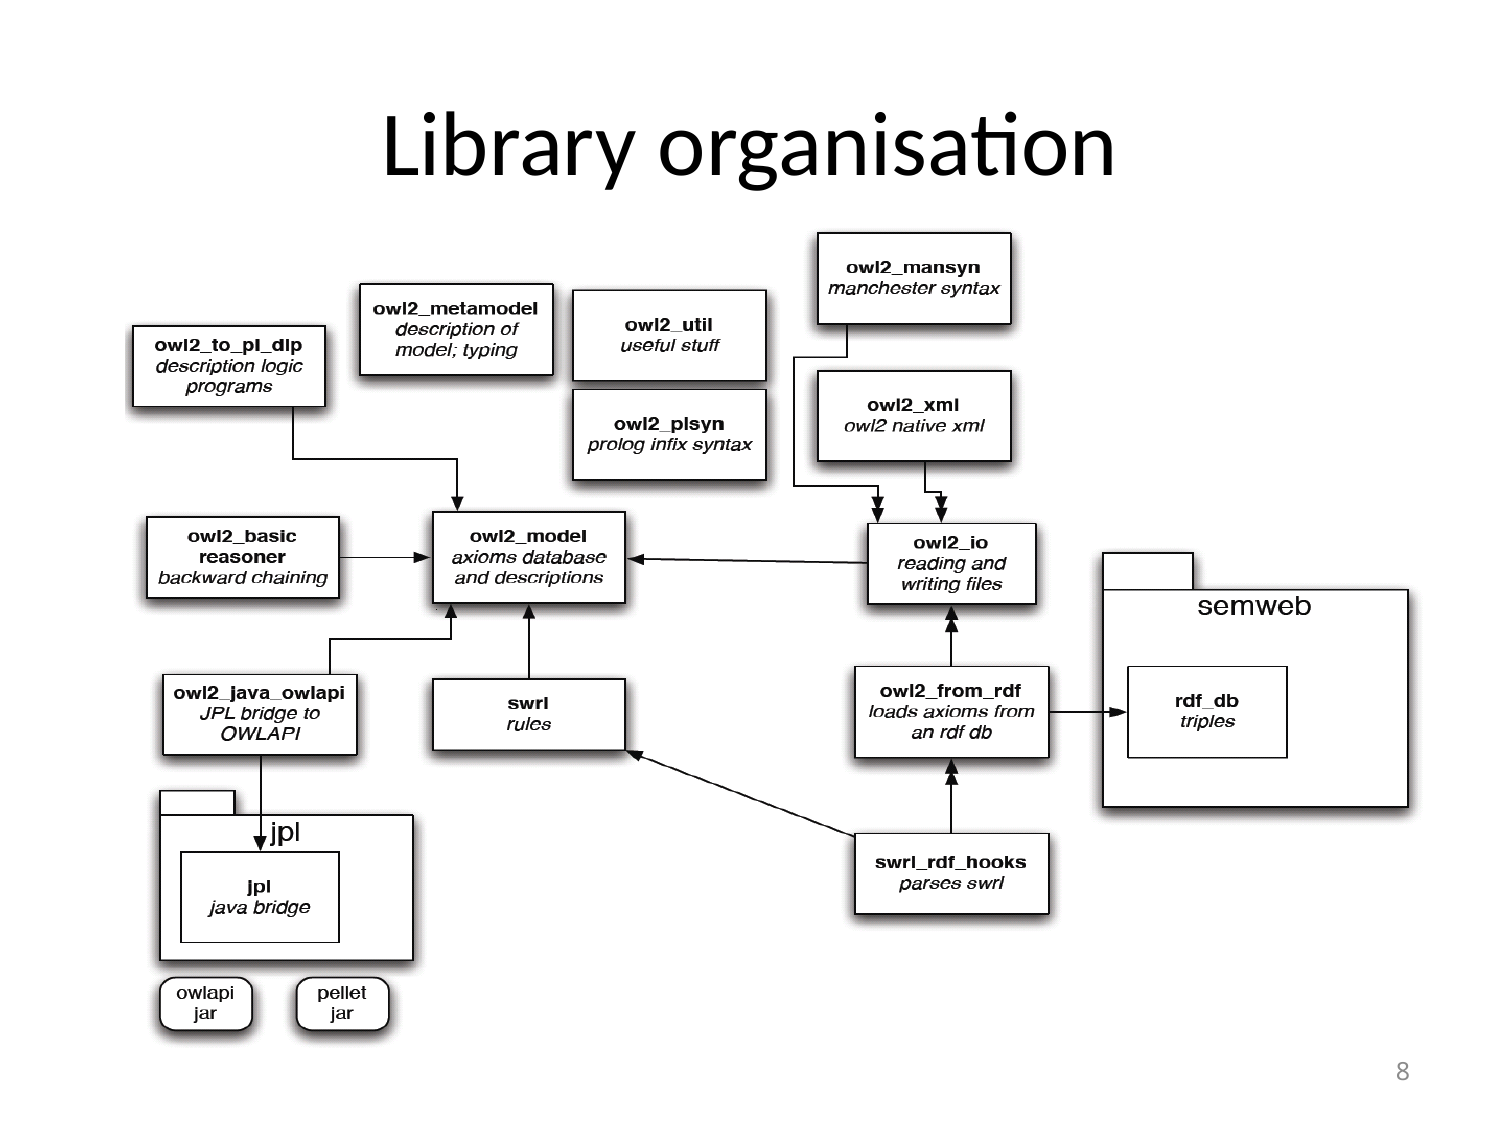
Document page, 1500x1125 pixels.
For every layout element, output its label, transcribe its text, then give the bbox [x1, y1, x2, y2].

slide_number 8 [1074, 1057, 1425, 1103]
picture [124, 224, 1426, 1051]
title Library organisation [75, 45, 1425, 233]
